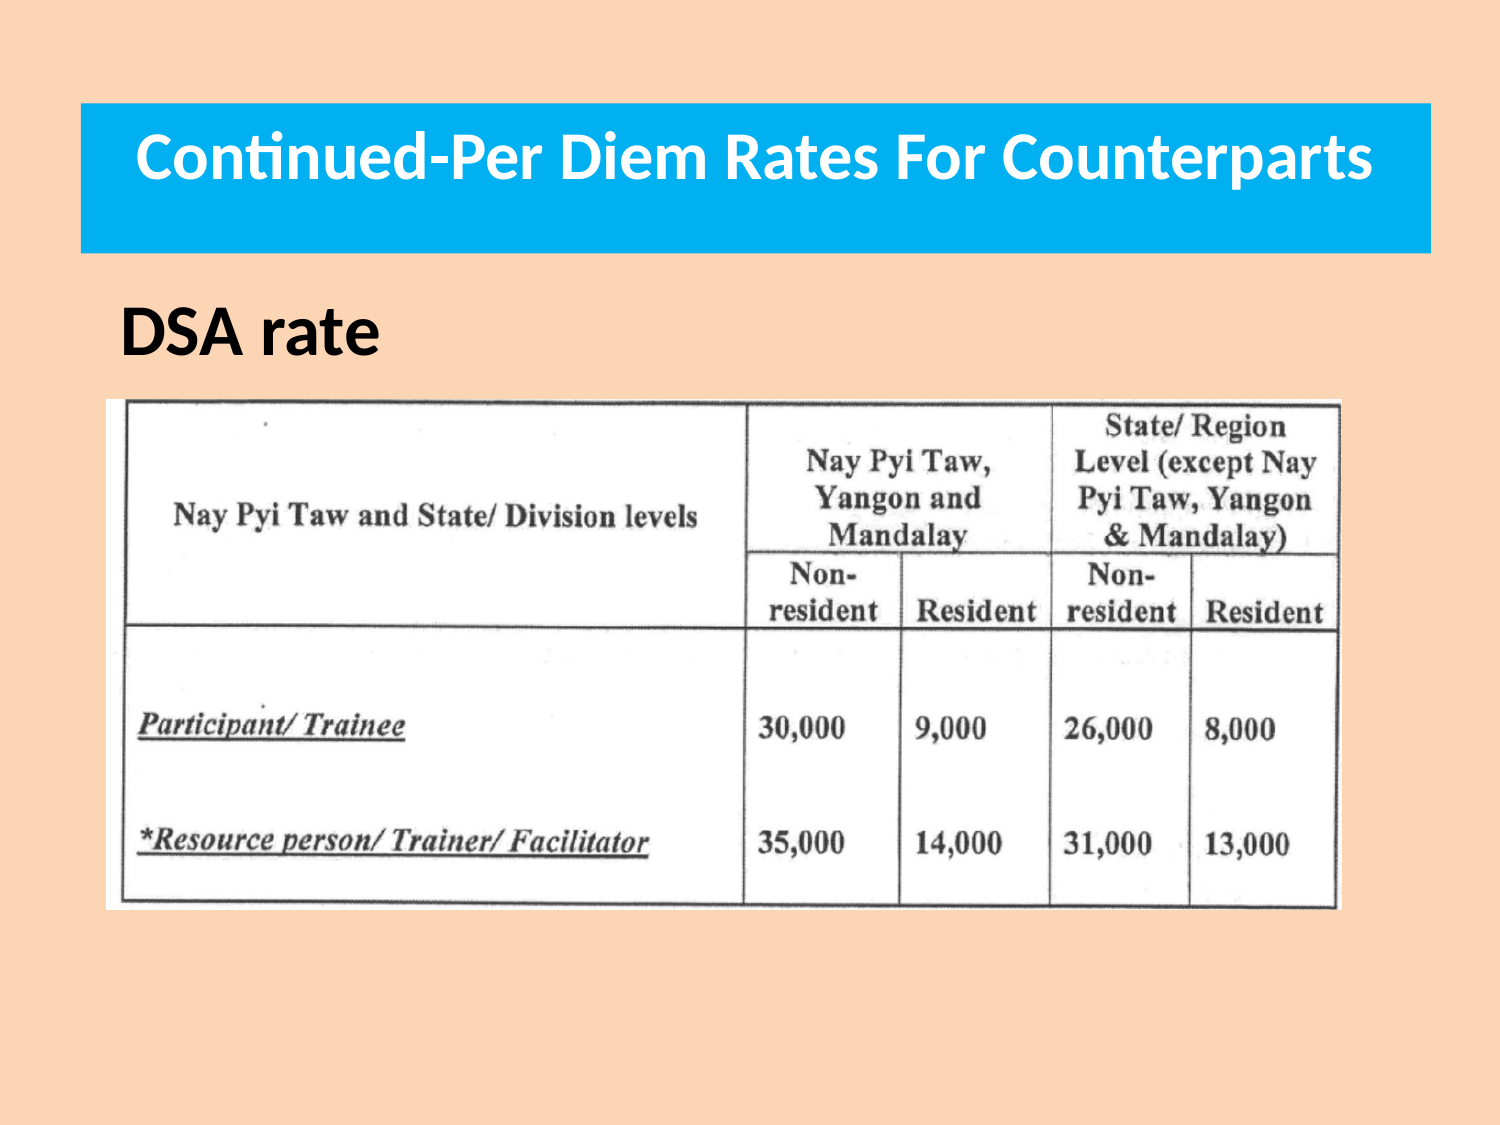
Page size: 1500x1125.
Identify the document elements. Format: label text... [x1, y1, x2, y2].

picture [106, 399, 1342, 911]
text_box DSA rate [105, 275, 1381, 388]
text_box [118, 287, 1394, 963]
text_box Continued-Per Diem Rates For Counterparts [80, 103, 1431, 254]
